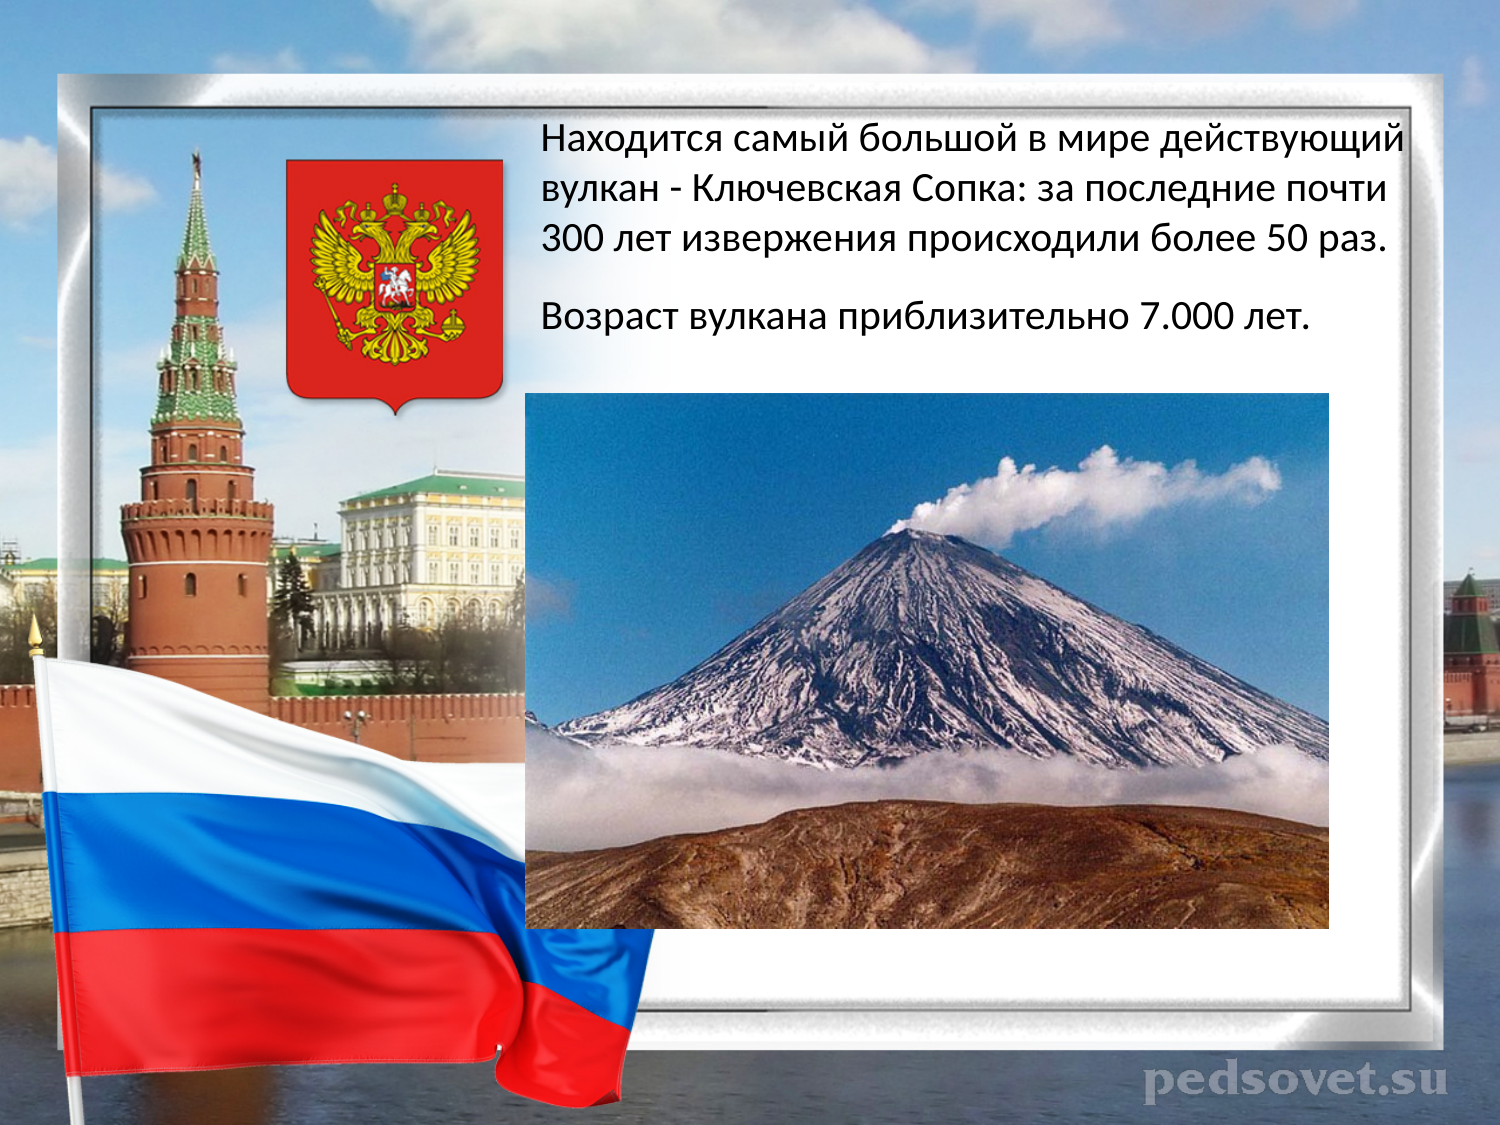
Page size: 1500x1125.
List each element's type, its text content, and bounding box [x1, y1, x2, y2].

picture [0, 0, 1500, 1125]
list Находится самый большой в мире действующий вулкан - Ключевская Сопка: за последние почти 300 лет извержения происходили более 50 раз. Возраст вулкана приблизительно 7.000 лет. [525, 101, 1425, 1005]
